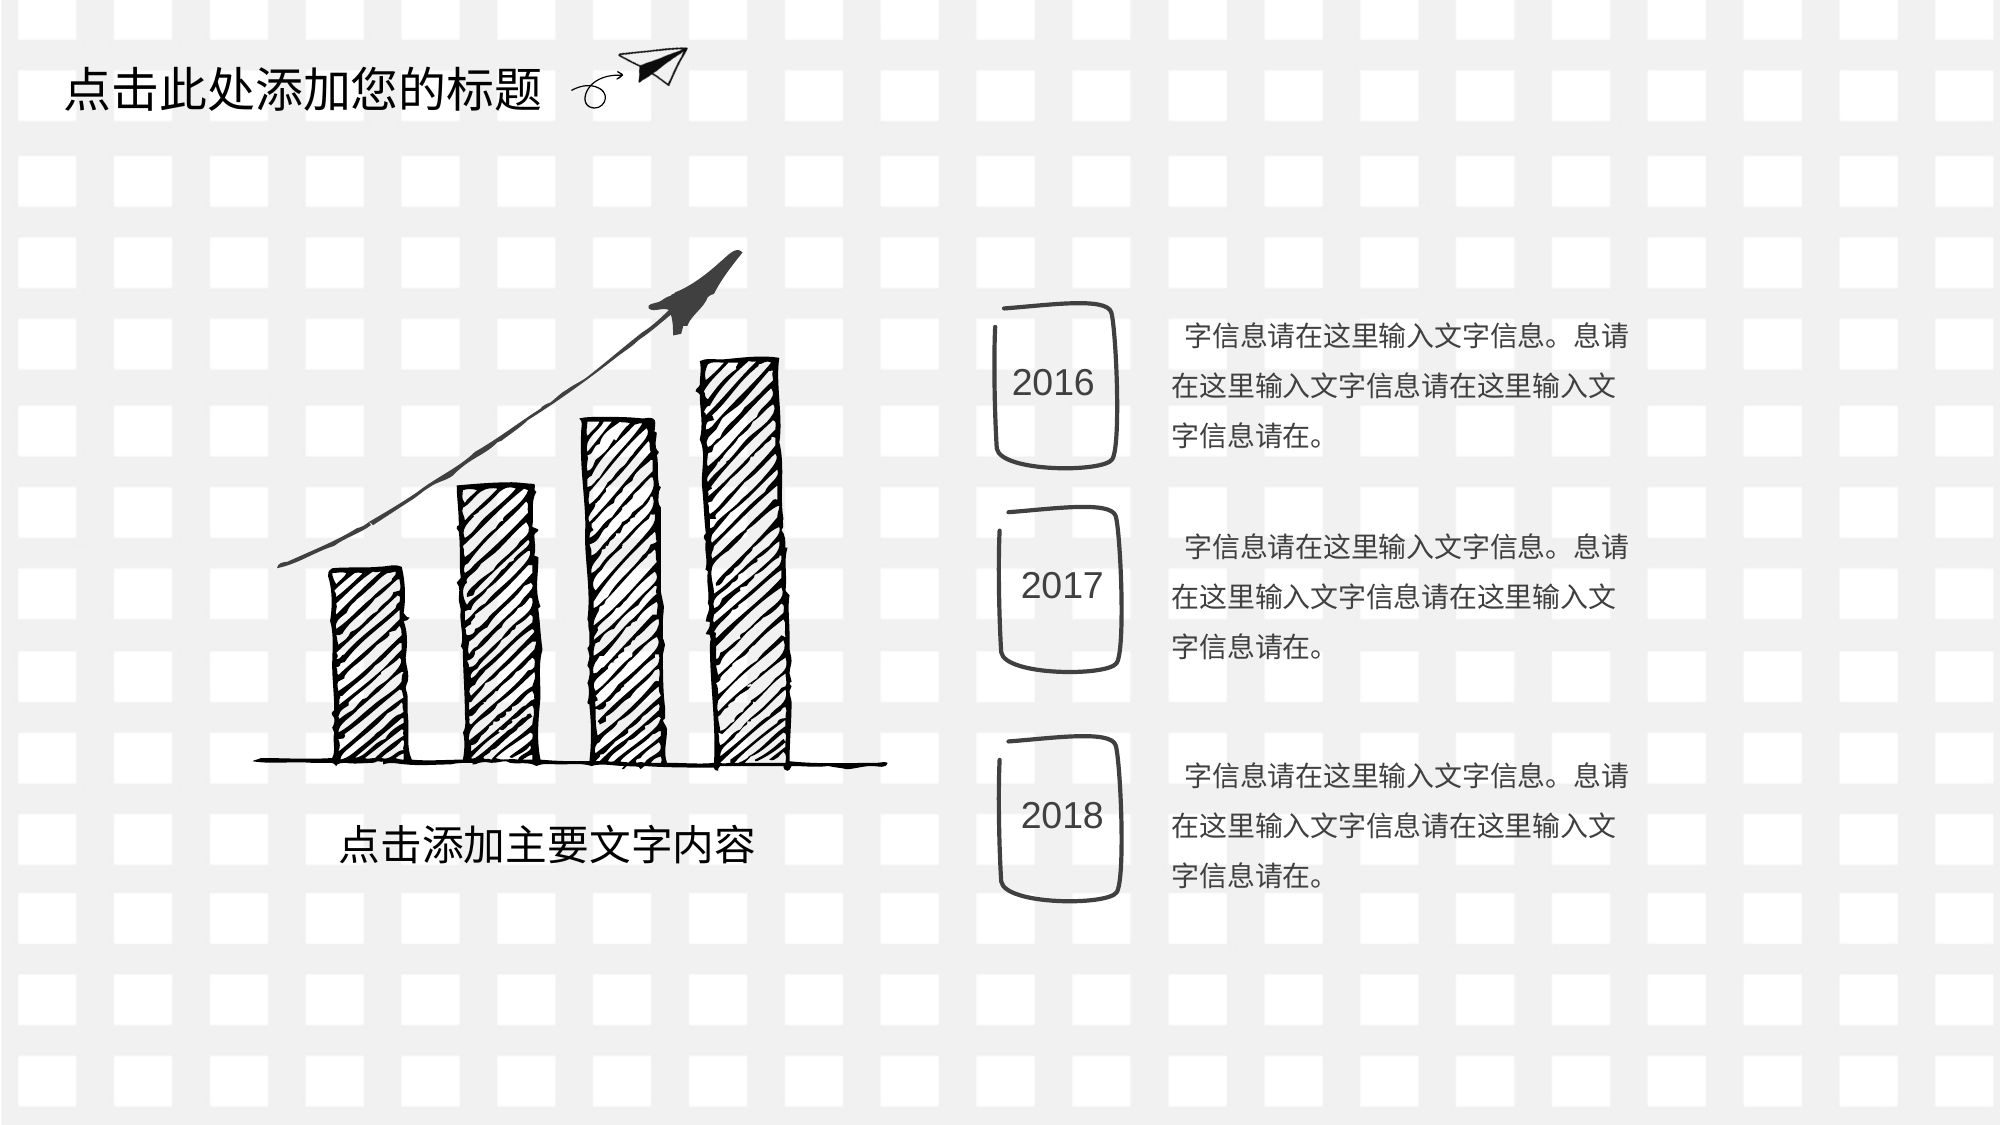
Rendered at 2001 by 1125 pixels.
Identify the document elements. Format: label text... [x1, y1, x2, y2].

text_box [997, 735, 1123, 903]
text_box 2017 [1005, 554, 1119, 614]
text_box 2016 [996, 350, 1110, 410]
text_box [252, 244, 888, 771]
text_box 点击此处添加您的标题 [48, 52, 559, 125]
text_box [993, 302, 1119, 470]
text_box 字信息请在这里输入文字信息。息请在这里输入文字信息请在这里输入文字信息请在。 [1156, 294, 1655, 459]
text_box 字信息请在这里输入文字信息。息请在这里输入文字信息请在这里输入文字信息请在。 [1156, 735, 1655, 900]
text_box 字信息请在这里输入文字信息。息请在这里输入文字信息请在这里输入文字信息请在。 [1156, 505, 1655, 671]
text_box 点击添加主要文字内容 [324, 811, 805, 877]
text_box 2018 [1005, 783, 1119, 844]
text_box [581, 43, 686, 109]
text_box [997, 505, 1123, 674]
picture [0, 0, 2000, 1125]
